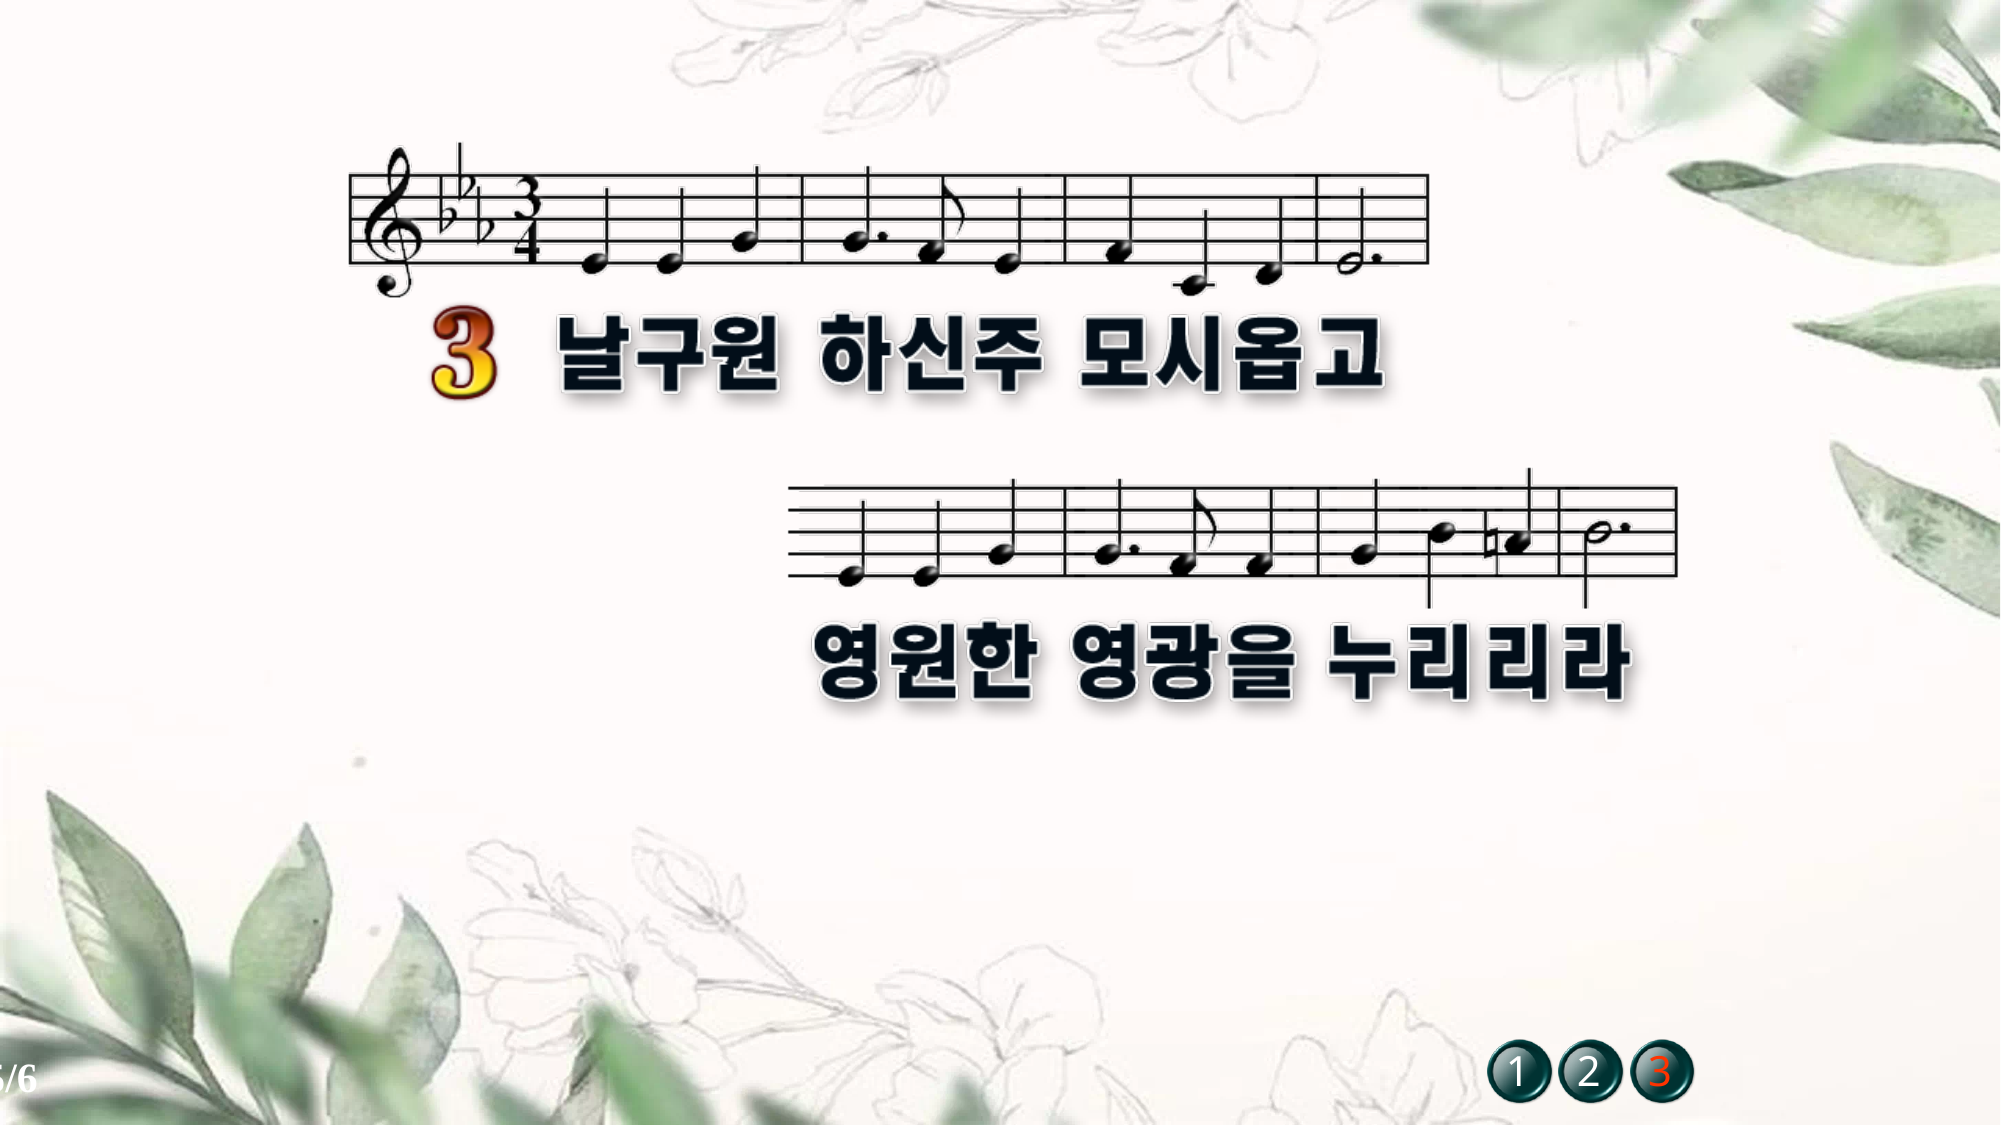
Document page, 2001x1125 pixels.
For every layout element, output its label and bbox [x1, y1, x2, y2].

picture [0, 0, 2001, 1125]
text_box [1555, 1035, 1626, 1106]
text_box [1627, 1035, 1697, 1106]
text_box [1484, 1035, 1555, 1106]
